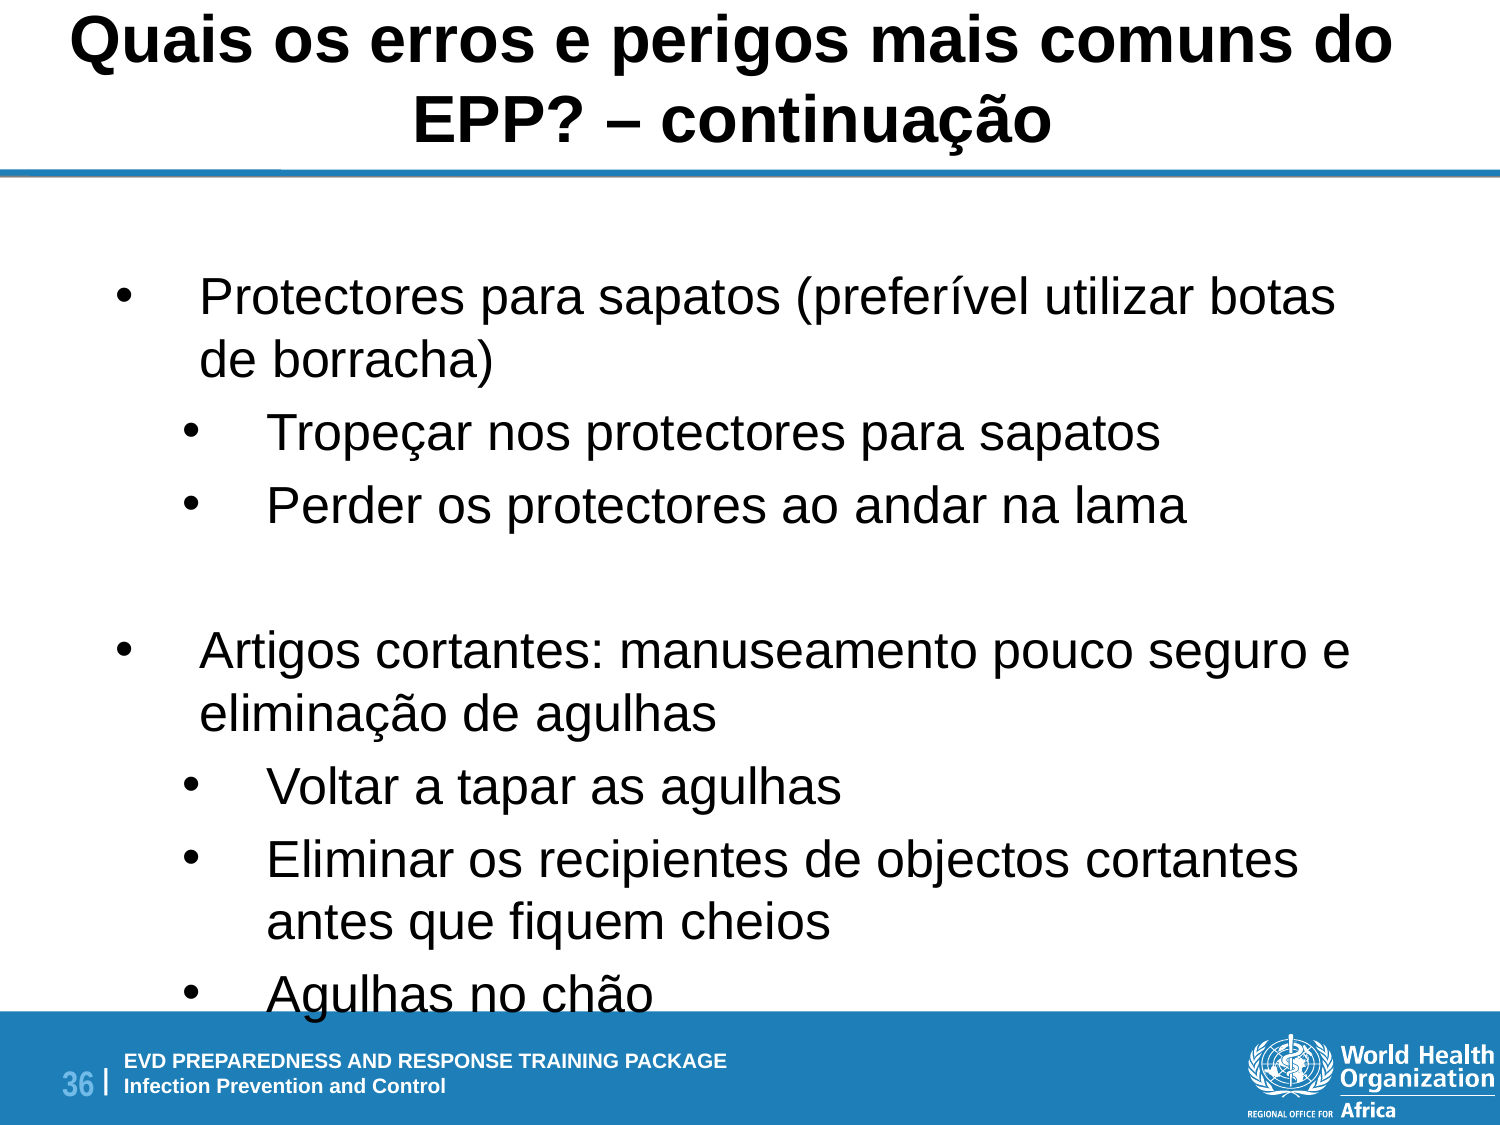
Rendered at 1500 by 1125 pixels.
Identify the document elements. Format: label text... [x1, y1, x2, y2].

title Quais os erros e perigos mais comuns do EPP? – continuação [0, 45, 1467, 162]
list Protectores para sapatos (preferível utilizar botas de borracha) Tropeçar nos protectores para sapatos Perder os protectores ao andar na lama Artigos cortantes: manuseamento pouco seguro e eliminação de agulhas Voltar a tapar as agulhas Eliminar os recipientes de objectos cortantes antes que fiquem cheios Agulhas no chão [100, 255, 1425, 795]
